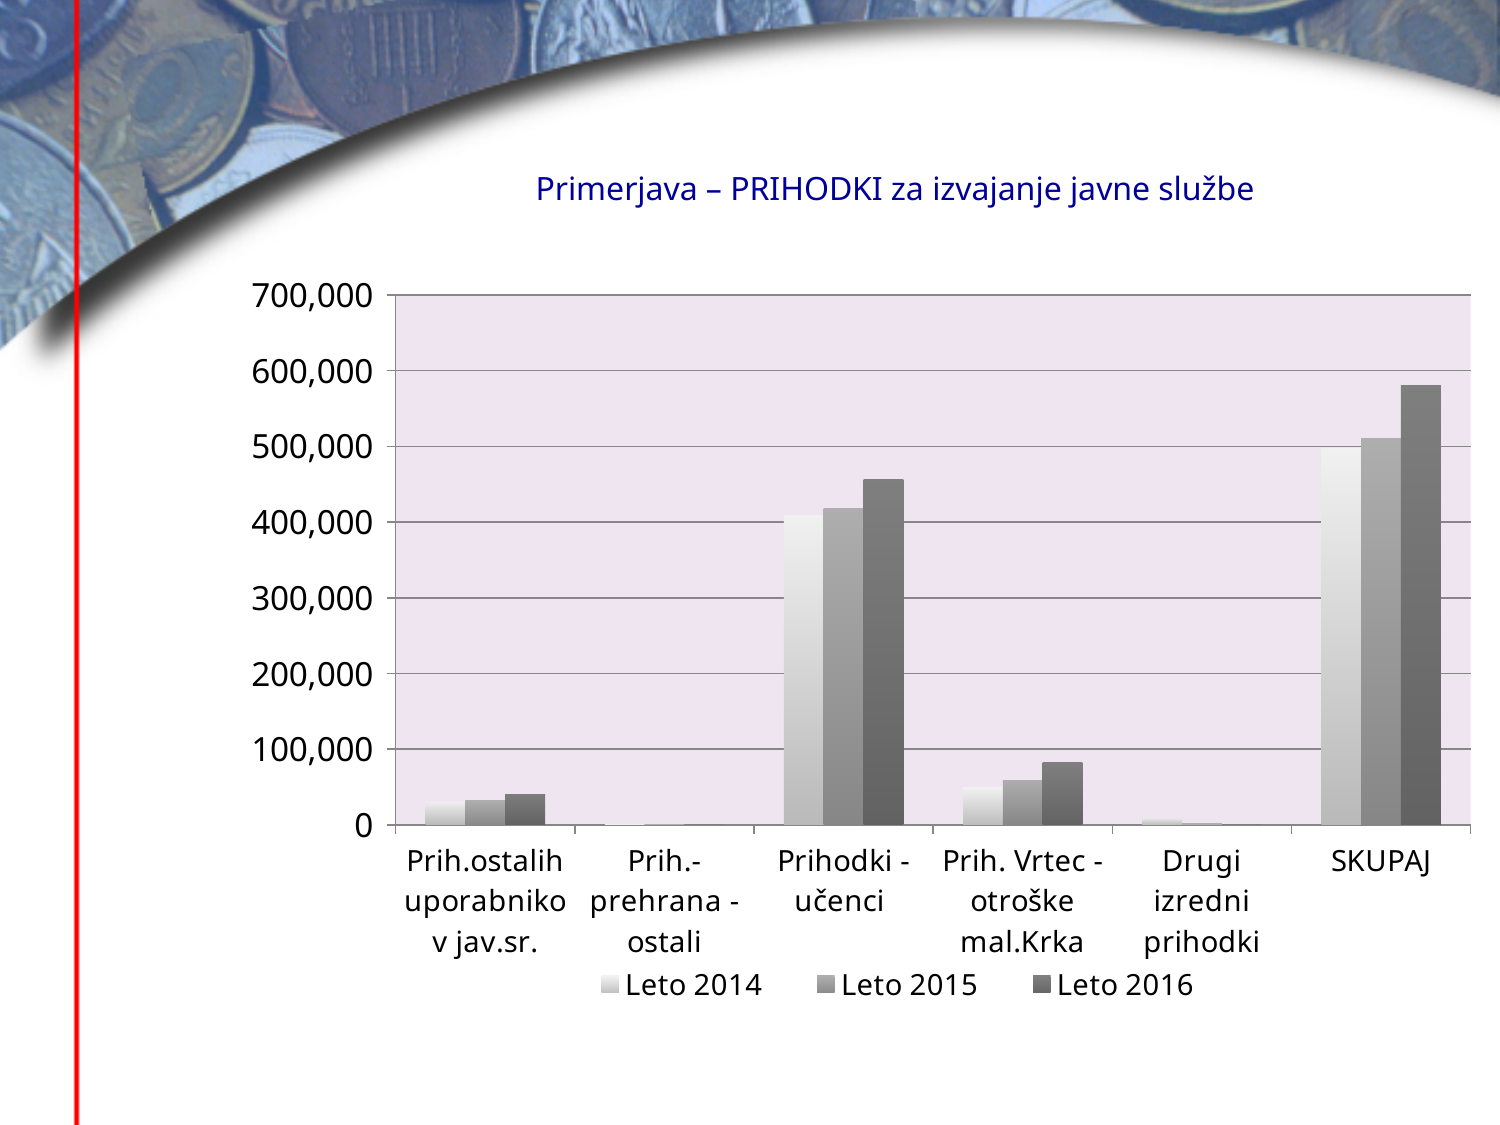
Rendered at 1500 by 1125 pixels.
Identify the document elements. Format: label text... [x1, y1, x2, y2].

title Primerjava – PRIHODKI za izvajanje javne službe [371, 160, 1419, 265]
chart [100, 266, 1472, 1125]
picture [0, 0, 1500, 1125]
